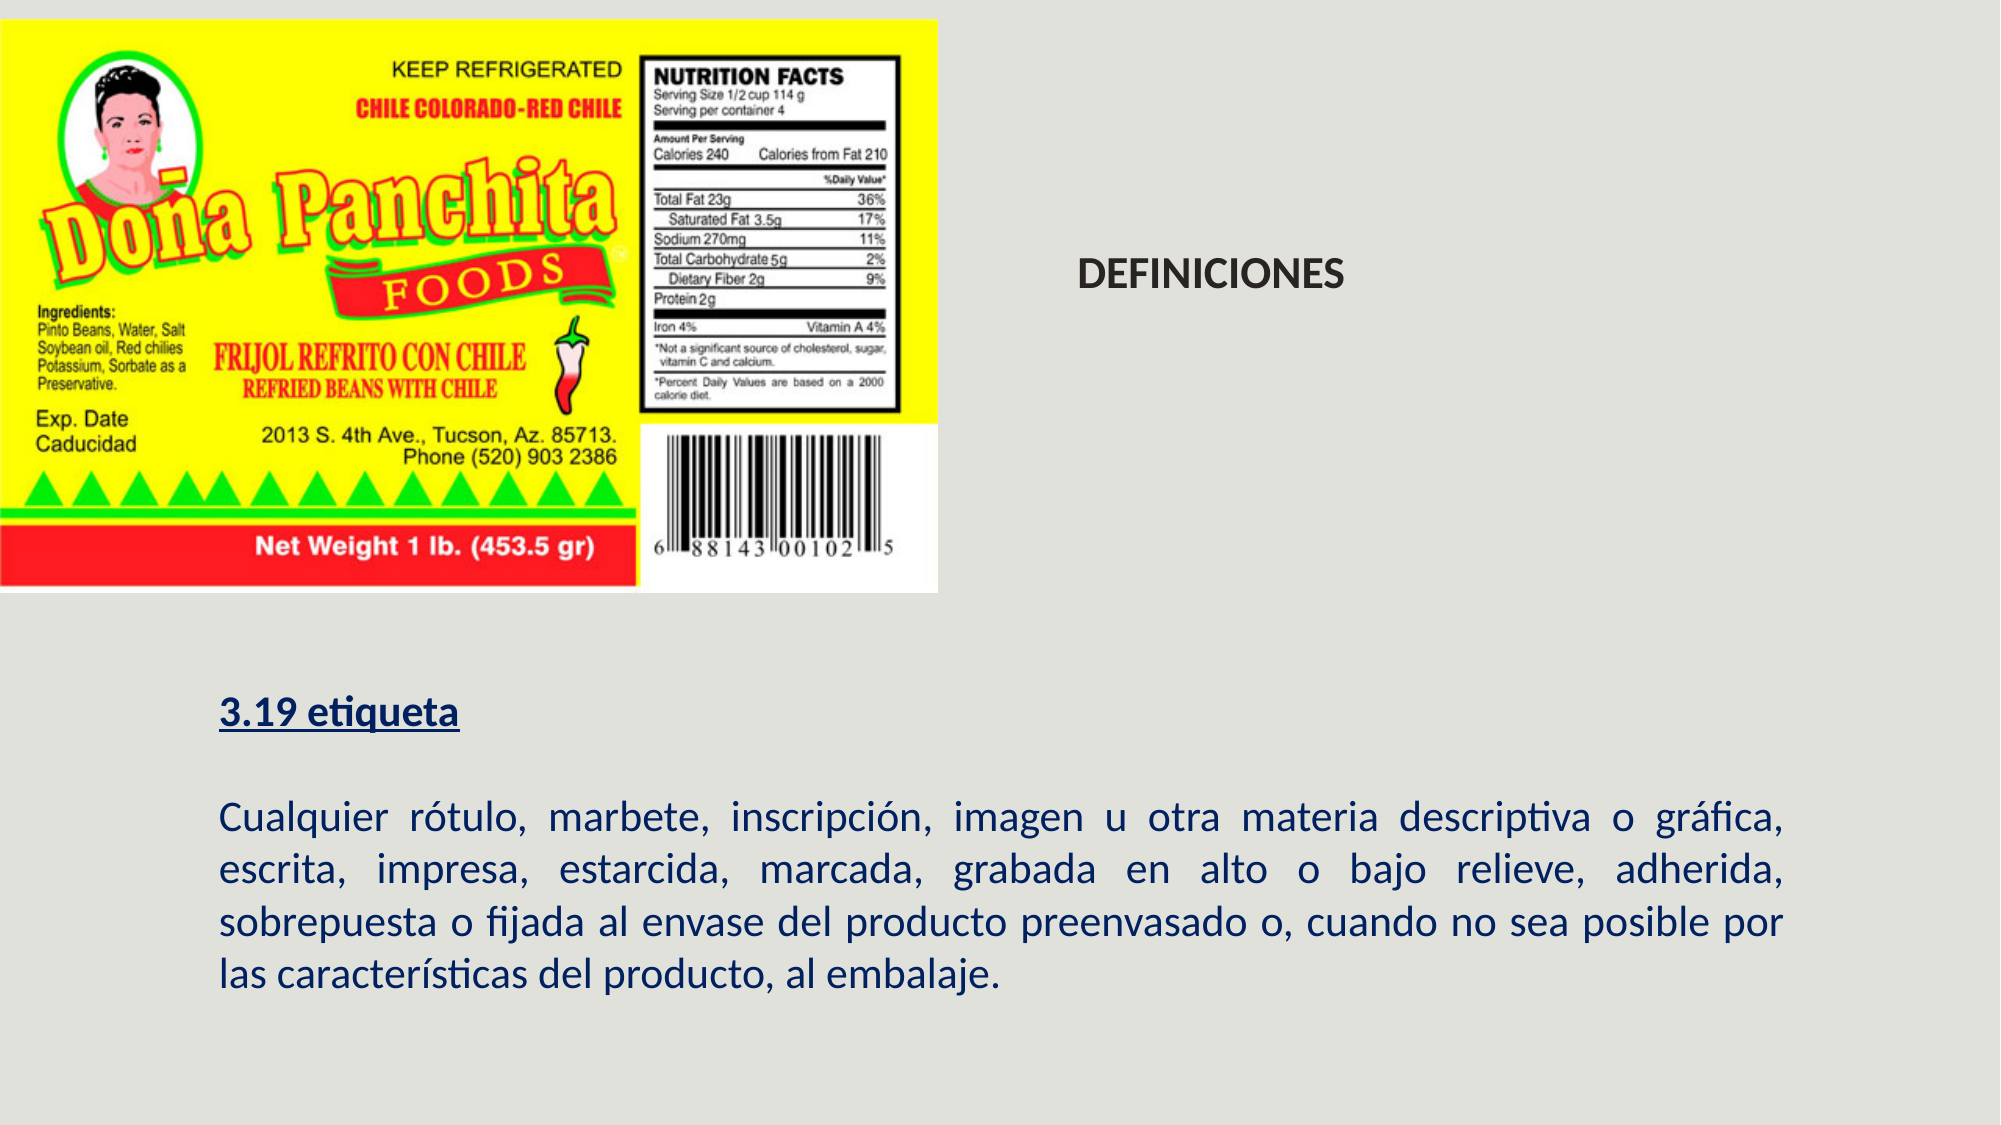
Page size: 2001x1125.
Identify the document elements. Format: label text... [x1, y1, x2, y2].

text_box DEFINICIONES [1062, 235, 1751, 306]
picture [0, 18, 938, 594]
text_box 3.19 etiqueta Cualquier rótulo, marbete, inscripción, imagen u otra materia descriptiva o gráfica, escrita, impresa, estarcida, marcada, grabada en alto o bajo relieve, adherida, sobrepuesta o fijada al envase del producto preenvasado o, cuando no sea posible por las características del producto, al embalaje. [204, 674, 1800, 1005]
